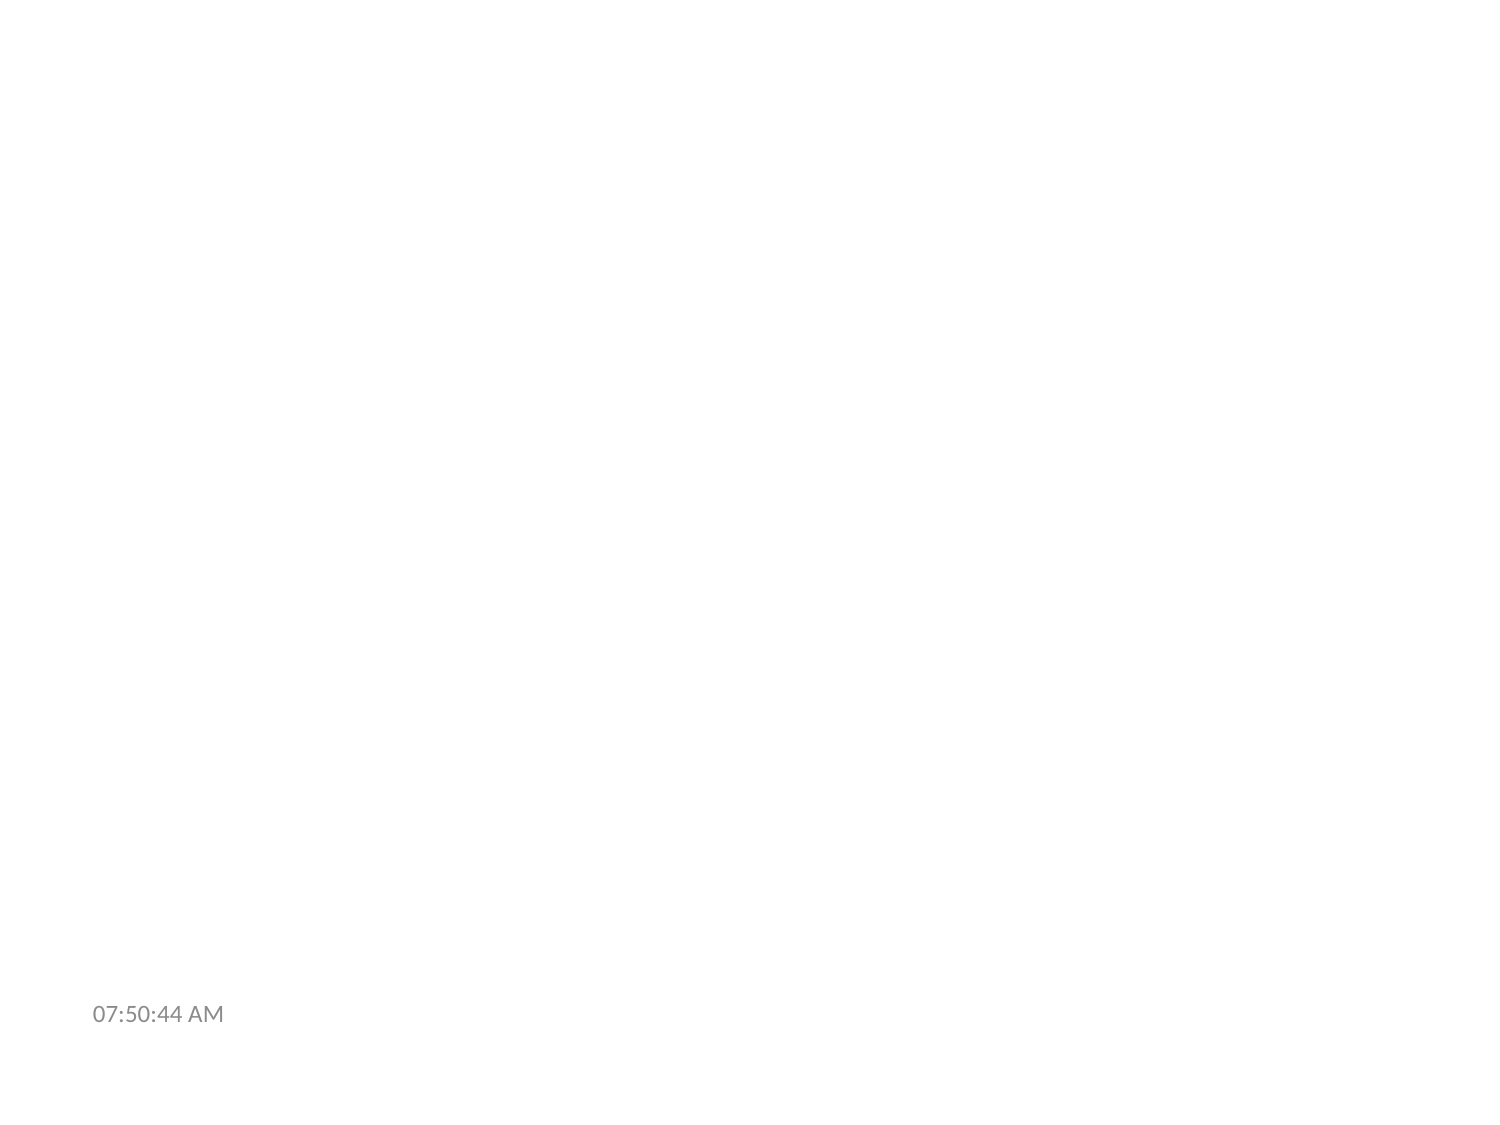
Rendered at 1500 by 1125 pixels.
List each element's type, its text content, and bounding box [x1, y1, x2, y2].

text_box 3:35:09 PM [77, 982, 428, 1043]
